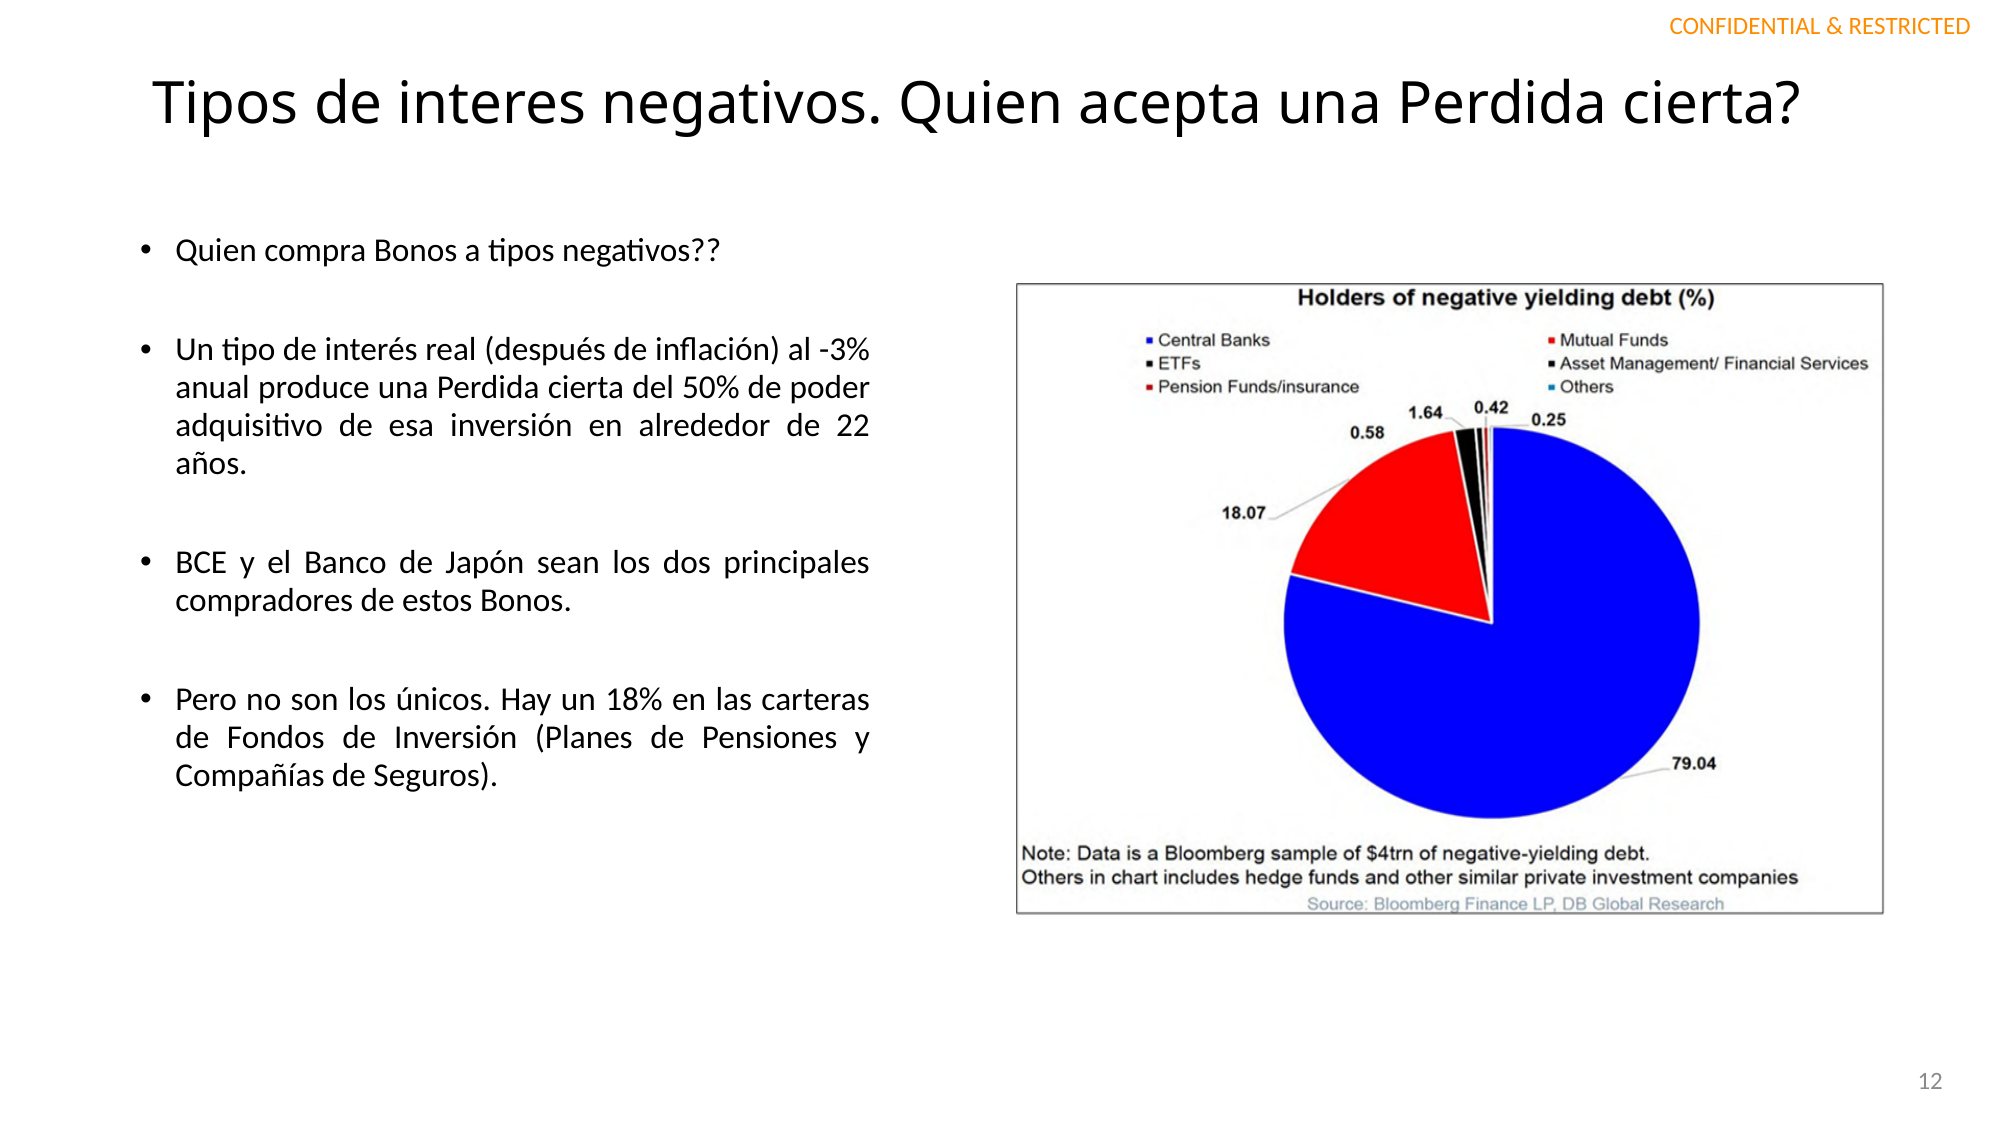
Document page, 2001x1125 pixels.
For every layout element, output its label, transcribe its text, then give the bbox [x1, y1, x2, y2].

list Quien compra Bonos a tipos negativos?? Un tipo de interés real (después de inflación) al -3% anual produce una Perdida cierta del 50% de poder adquisitivo de esa inversión en alrededor de 22 años. BCE y el Banco de Japón sean los dos principales compradores de estos Bonos. Pero no son los únicos. Hay un 18% en las carteras de Fondos de Inversión (Planes de Pensiones y Compañías de Seguros). [125, 223, 923, 938]
title Tipos de interes negativos. Quien acepta una Perdida cierta? [137, 59, 1863, 149]
footer 12 [1893, 1049, 1968, 1110]
picture [1016, 283, 1931, 916]
